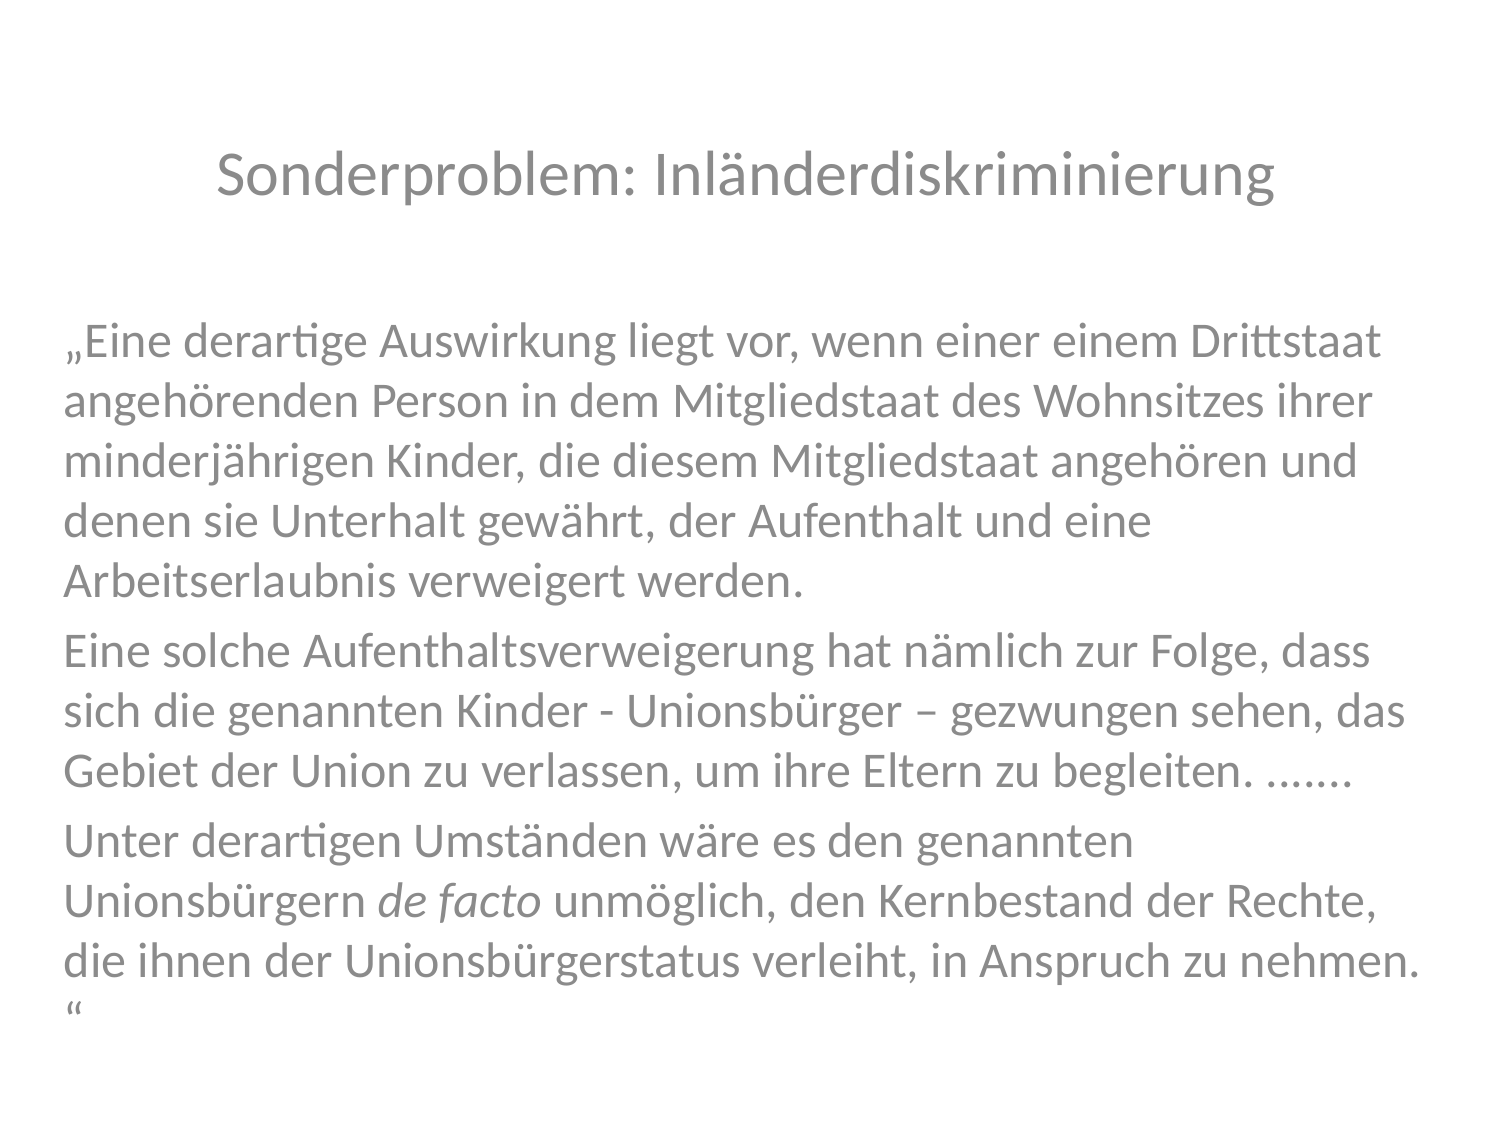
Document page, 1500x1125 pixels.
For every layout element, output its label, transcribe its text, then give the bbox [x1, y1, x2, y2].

subtitle Sonderproblem: Inländerdiskriminierung „Eine derartige Auswirkung liegt vor, wenn einer einem Drittstaat angehörenden Person in dem Mitgliedstaat des Wohnsitzes ihrer minderjährigen Kinder, die diesem Mitgliedstaat angehören und denen sie Unterhalt gewährt, der Aufenthalt und eine Arbeitserlaubnis verweigert werden. Eine solche Aufenthaltsverweigerung hat nämlich zur Folge, dass sich die genannten Kinder - Unionsbürger – gezwungen sehen, das Gebiet der Union zu verlassen, um ihre Eltern zu begleiten. ....... Unter derartigen Umständen wäre es den genannten Unionsbürgern de facto unmöglich, den Kernbestand der Rechte, die ihnen der Unionsbürgerstatus verleiht, in Anspruch zu nehmen. “ [48, 50, 1446, 1063]
